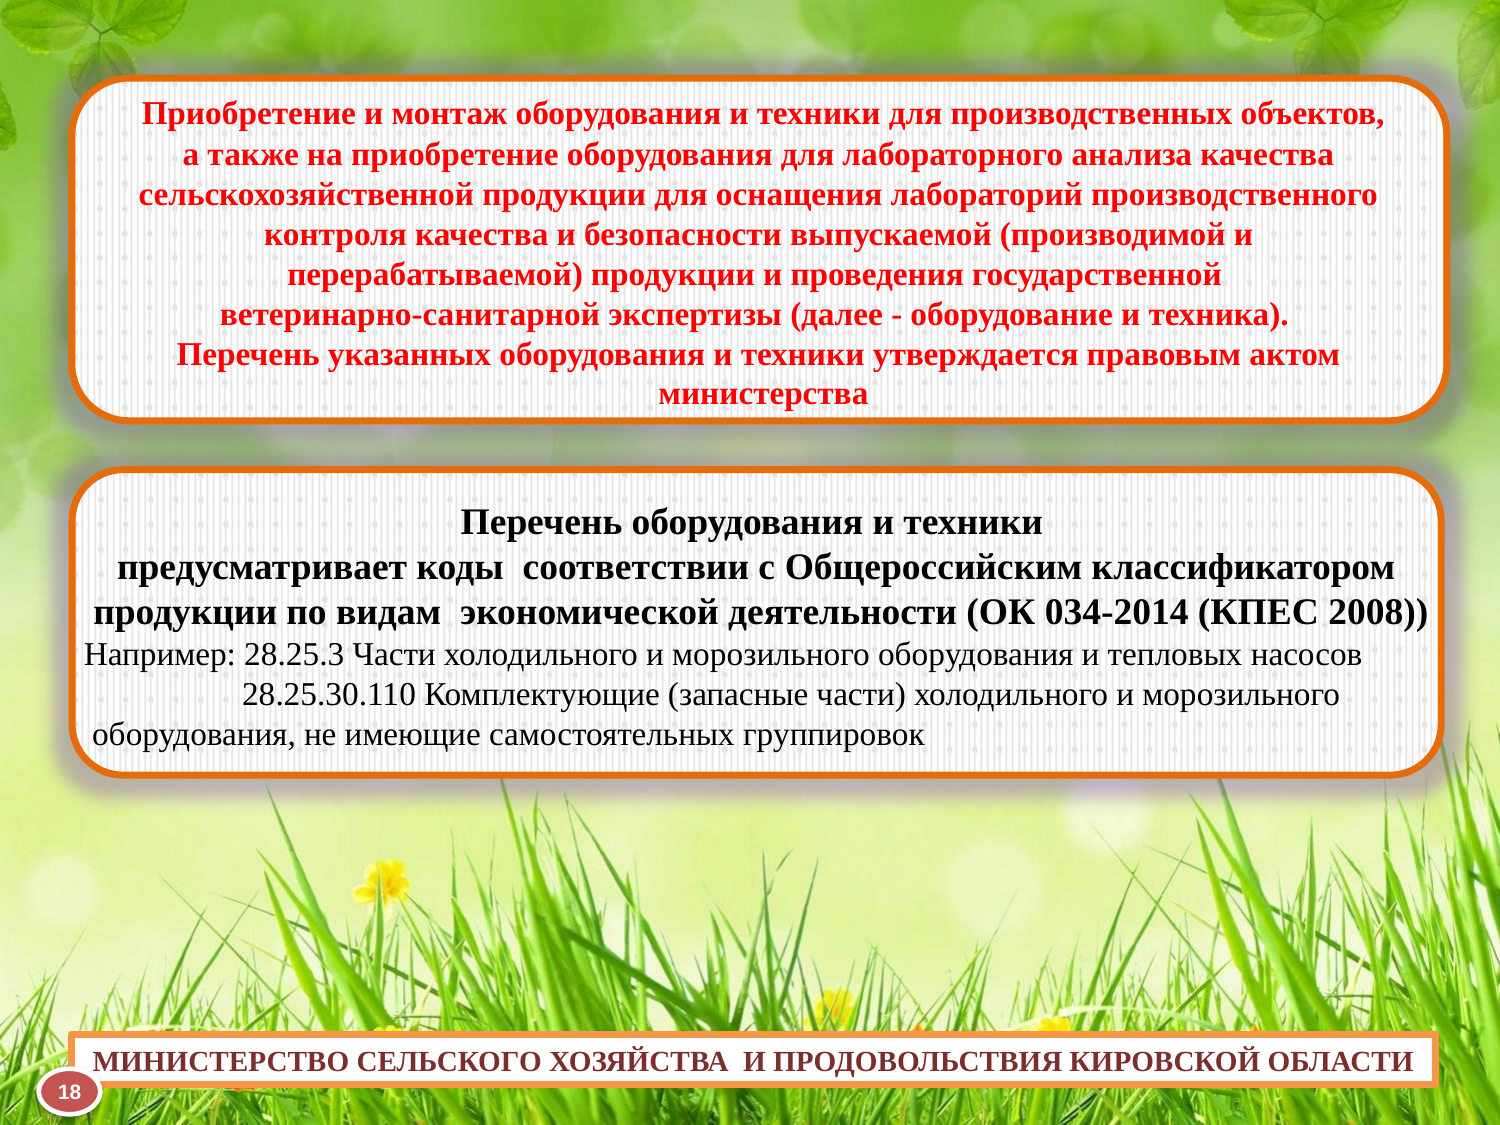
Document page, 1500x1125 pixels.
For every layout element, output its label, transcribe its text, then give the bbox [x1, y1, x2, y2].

picture [0, 0, 1500, 1125]
text_box Приобретение и монтаж оборудования и техники для производственных объектов, а также на приобретение оборудования для лабораторного анализа качества сельскохозяйственной продукции для оснащения лабораторий производственного контроля качества и безопасности выпускаемой (производимой и перерабатываемой) продукции и проведения государственной ветеринарно-санитарной экспертизы (далее - оборудование и техника). Перечень указанных оборудования и техники утверждается правовым актом министерства [68, 74, 1451, 425]
text_box МИНИСТЕРСТВО СЕЛЬСКОГО ХОЗЯЙСТВА И ПРОДОВОЛЬСТВИЯ КИРОВСКОЙ ОБЛАСТИ [68, 1031, 1439, 1088]
text_box 18 [35, 1065, 104, 1118]
text_box Перечень оборудования и техники предусматривает коды соответствии с Общероссийским классификатором продукции по видам экономической деятельности (ОК 034-2014 (КПЕС 2008)) Например: 28.25.3 Части холодильного и морозильного оборудования и тепловых насосов 28.25.30.110 Комплектующие (запасные части) холодильного и морозильного оборудования, не имеющие самостоятельных группировок [68, 466, 1445, 779]
